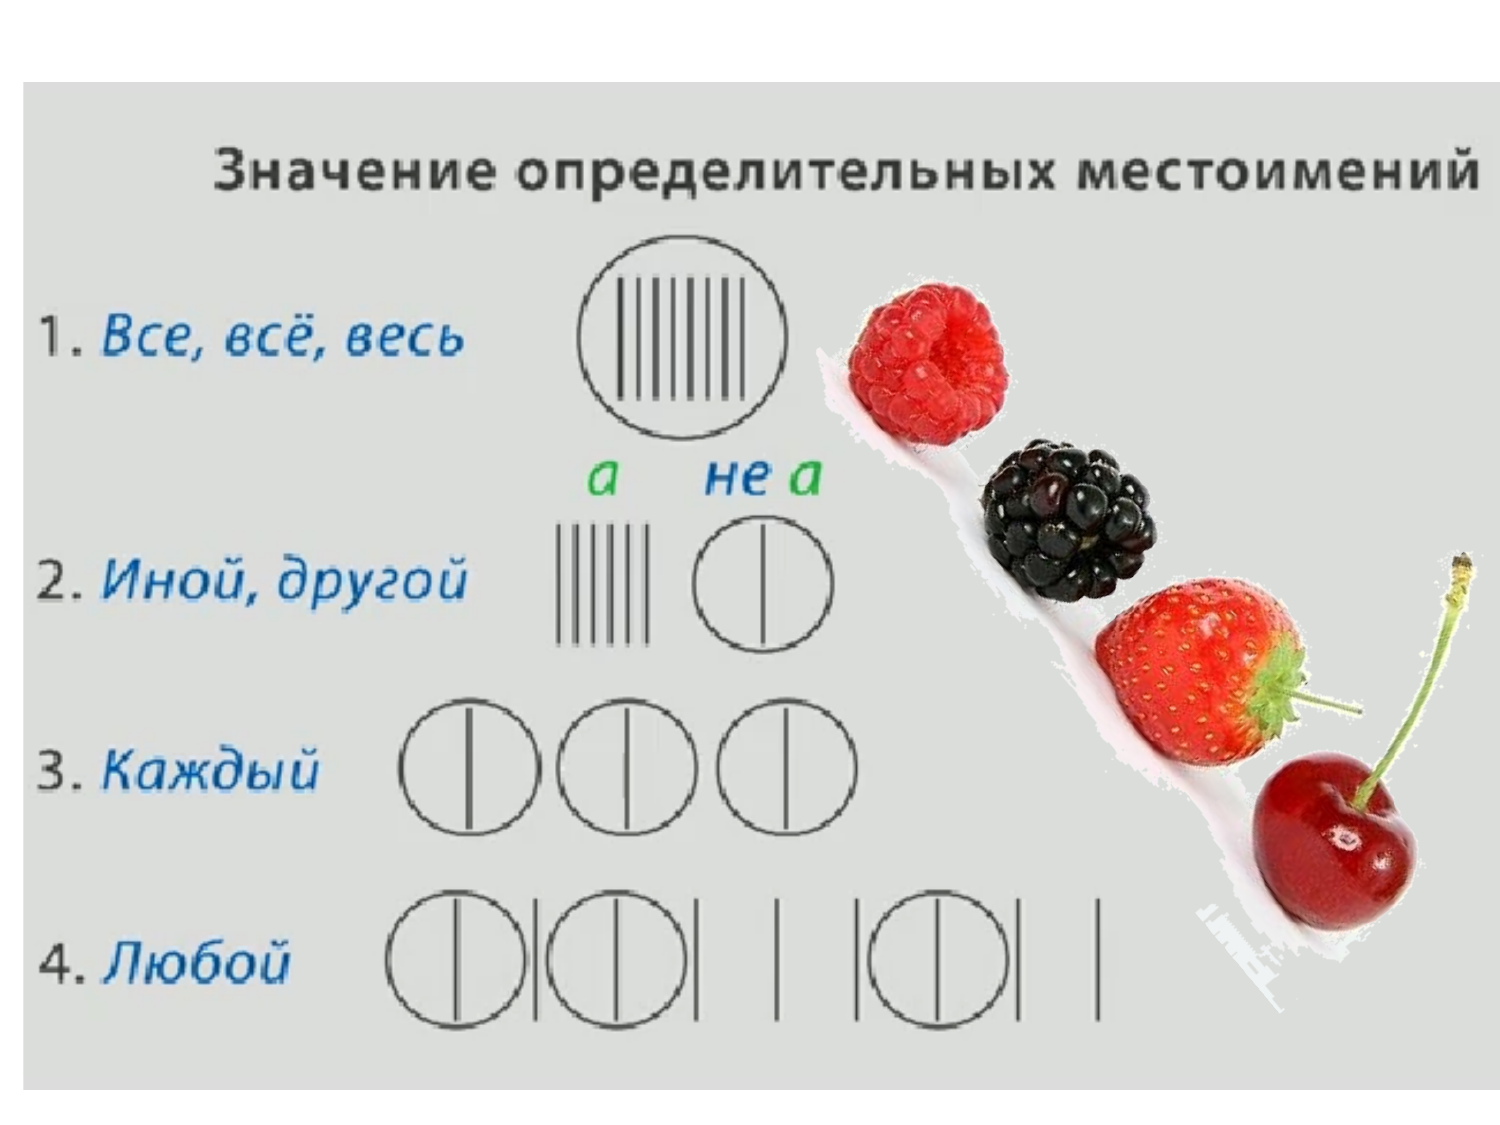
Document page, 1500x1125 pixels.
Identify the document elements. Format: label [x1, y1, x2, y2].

picture [23, 81, 1500, 1091]
